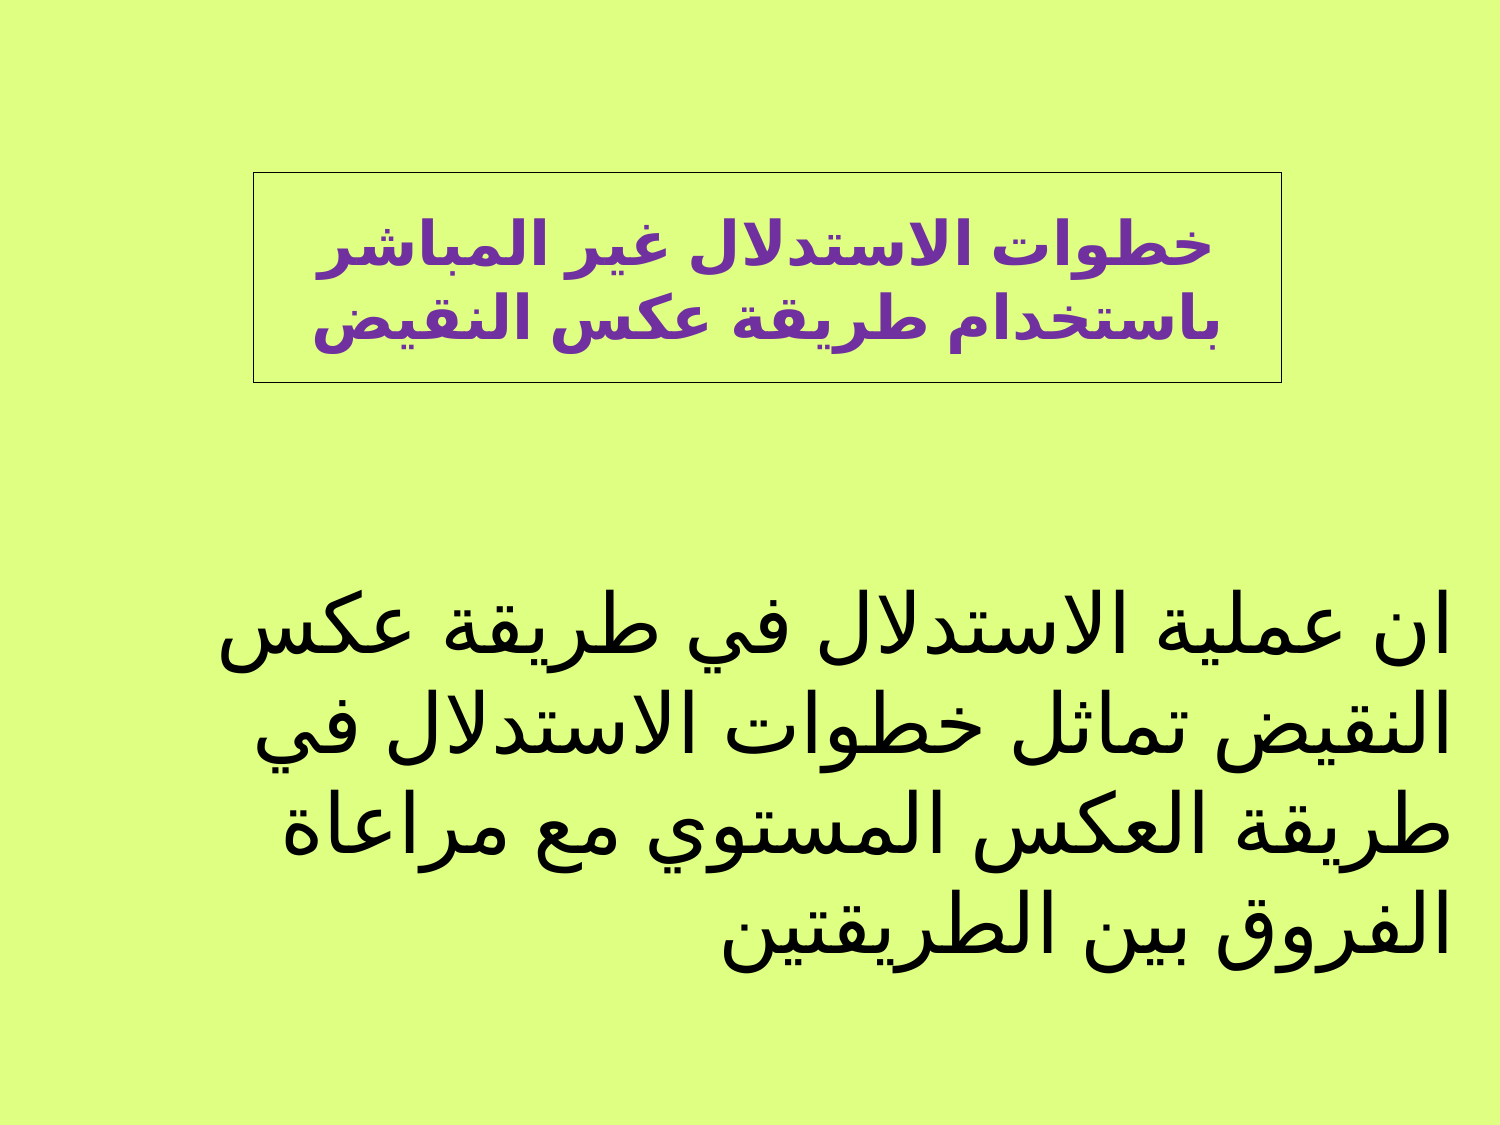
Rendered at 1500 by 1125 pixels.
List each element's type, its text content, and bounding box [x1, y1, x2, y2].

text_box ان عملية الاستدلال في طريقة عكس النقيض تماثل خطوات الاستدلال في طريقة العكس المستوي مع مراعاة الفروق بين الطريقتين [17, 562, 1471, 978]
title خطوات الاستدلال غير المباشر باستخدام طريقة عكس النقيض [253, 172, 1282, 383]
